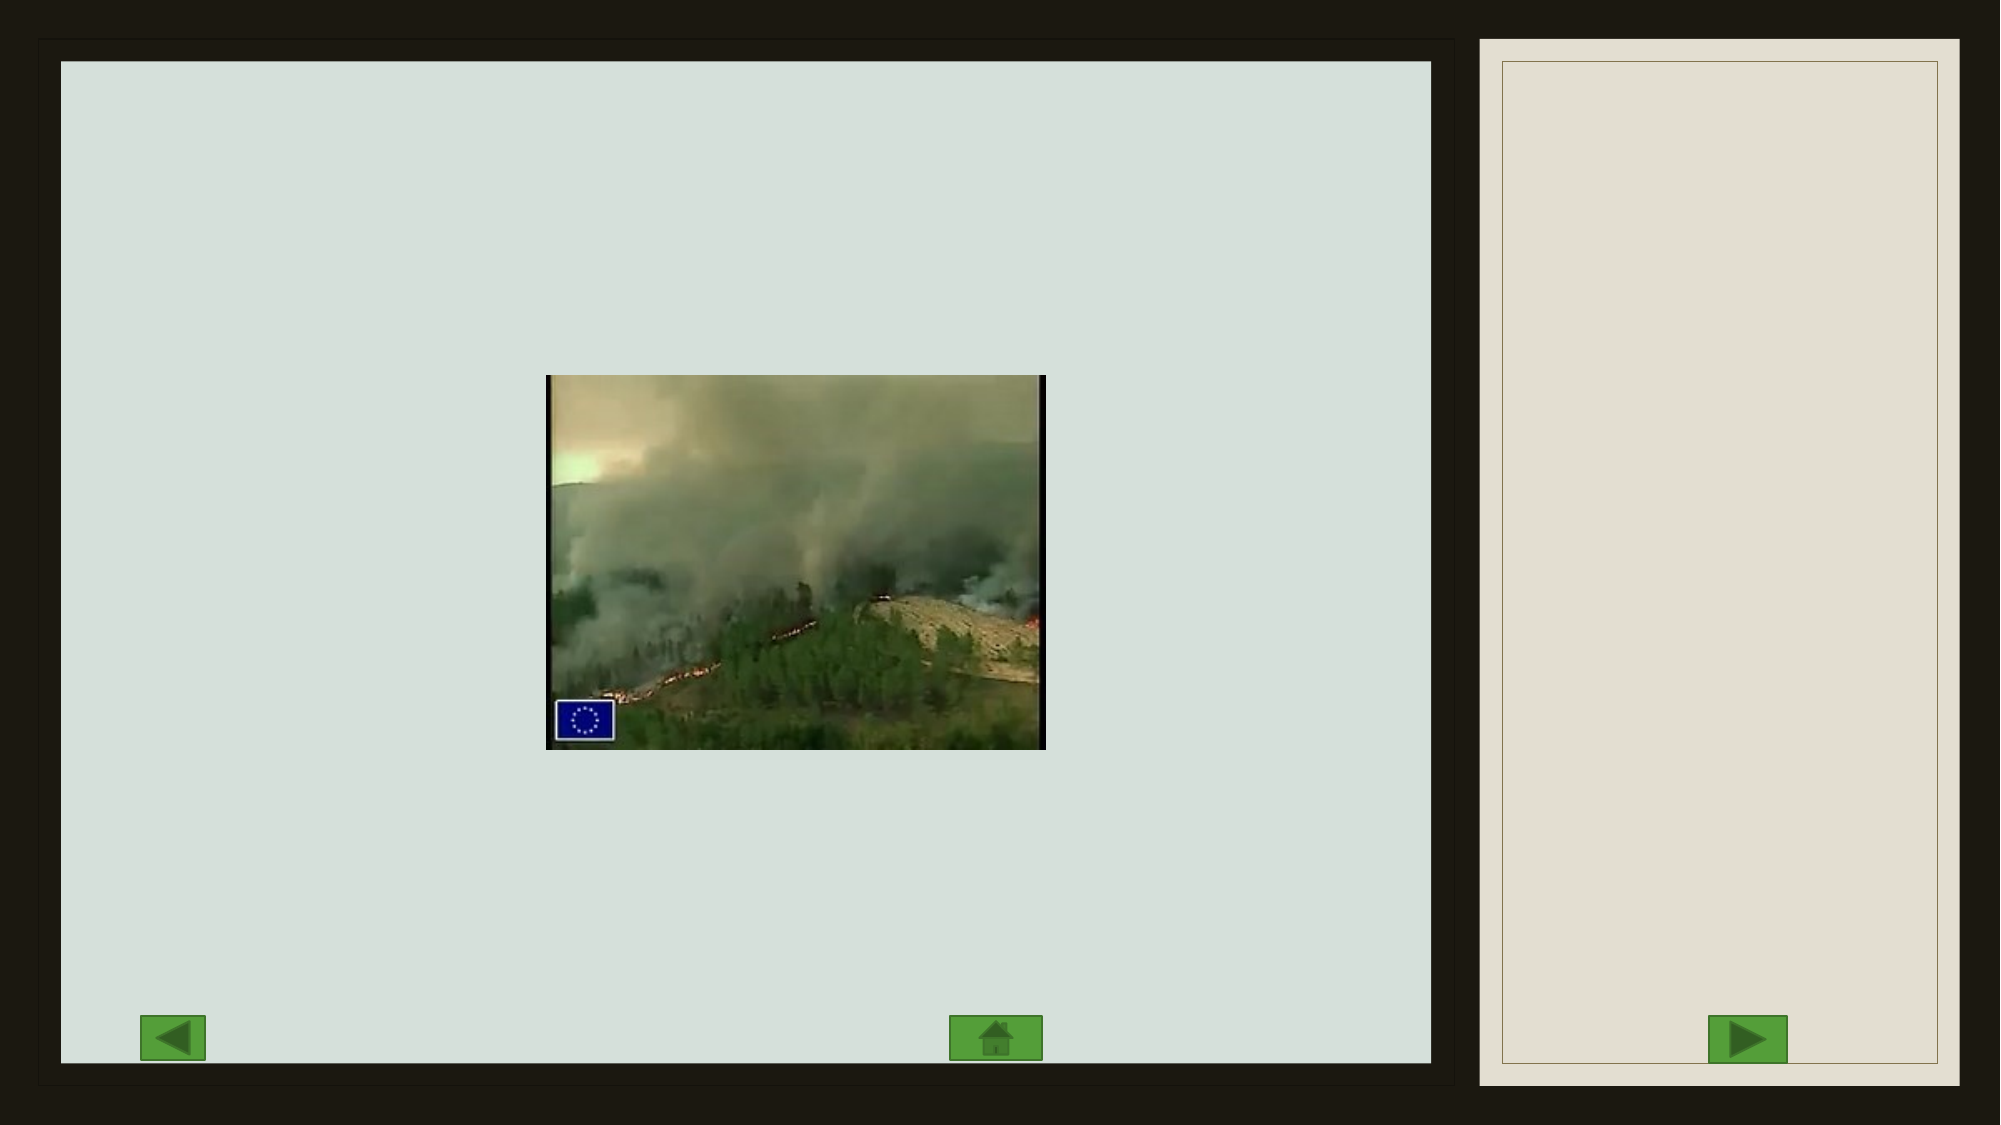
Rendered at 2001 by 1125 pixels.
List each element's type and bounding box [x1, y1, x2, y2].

list [545, 374, 1046, 750]
text_box [140, 1015, 206, 1061]
text_box [1708, 1015, 1788, 1064]
text_box [949, 1015, 1043, 1061]
